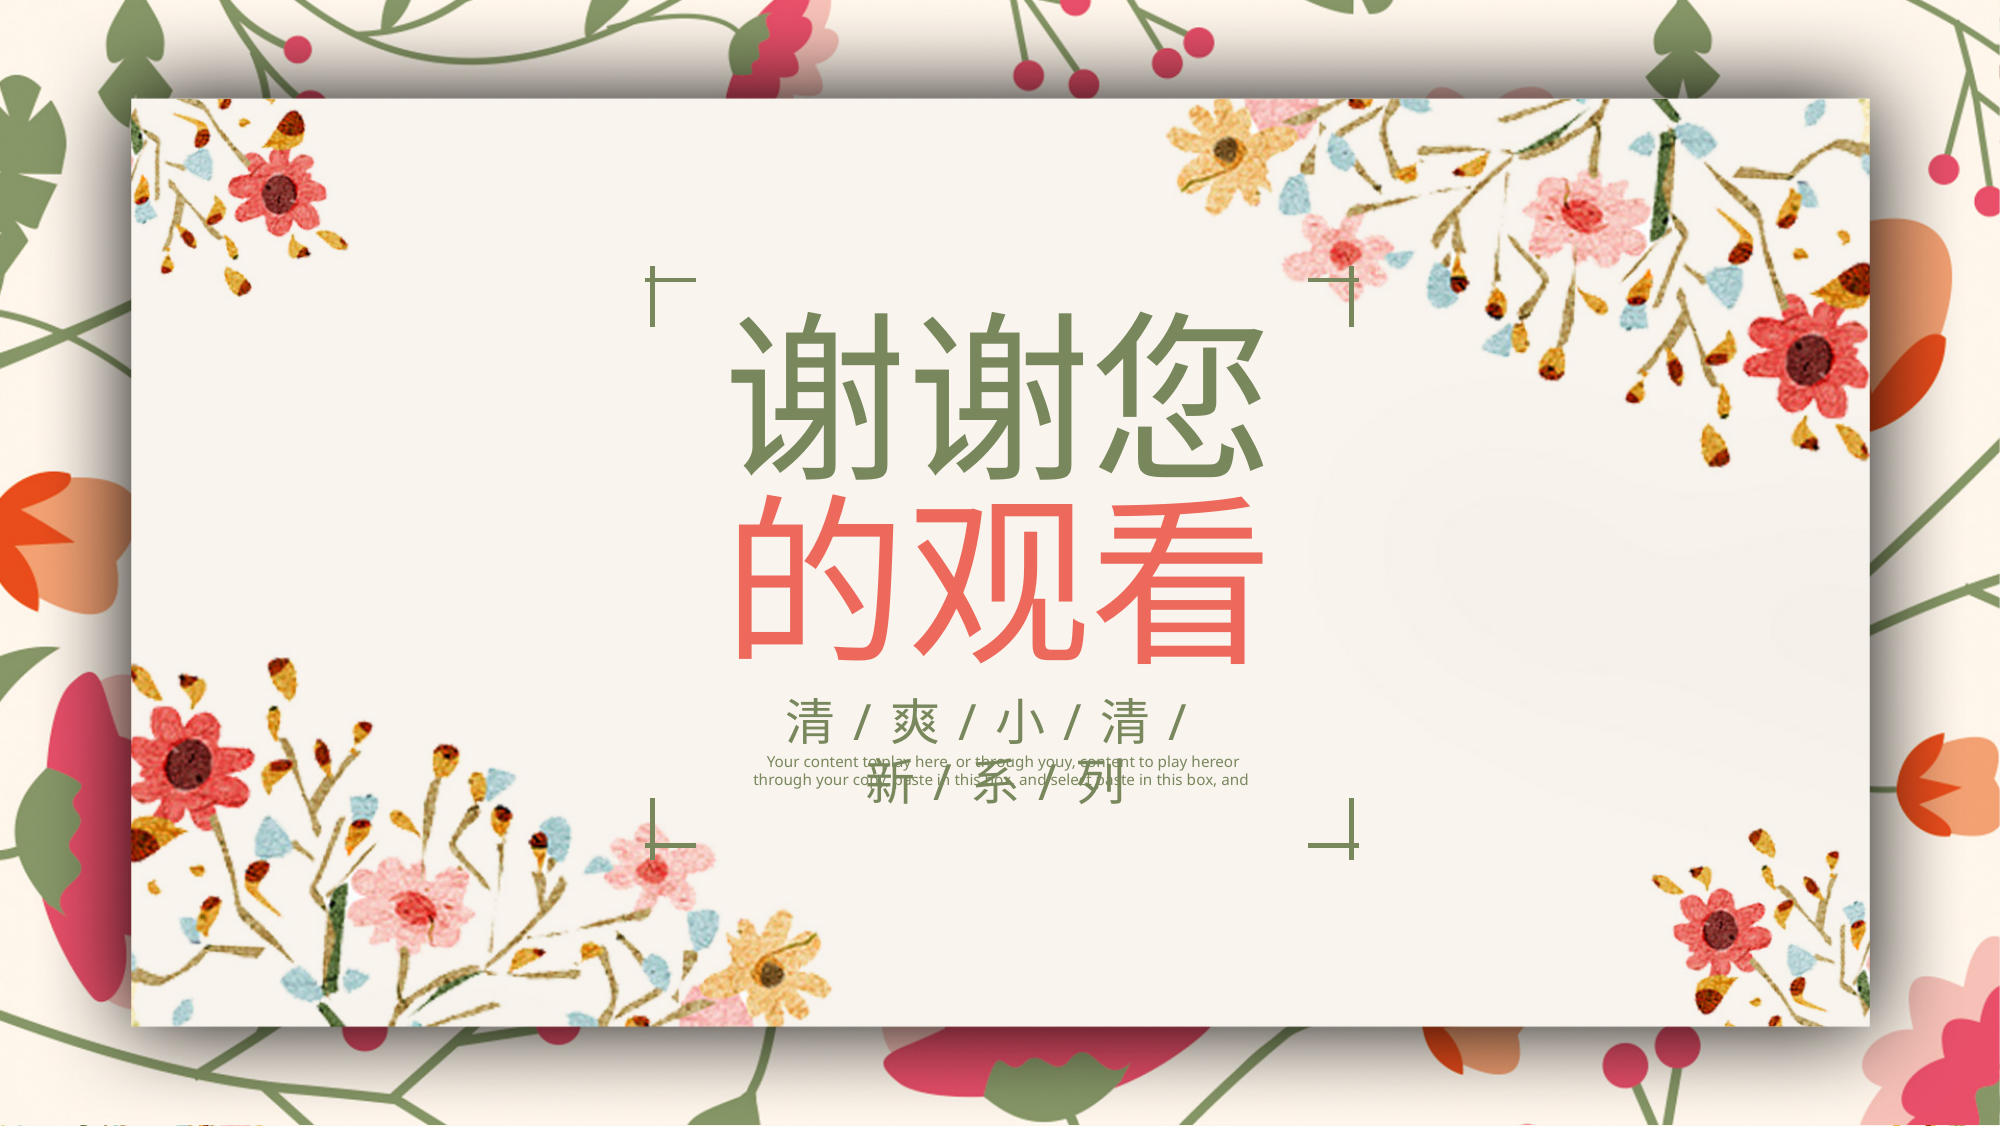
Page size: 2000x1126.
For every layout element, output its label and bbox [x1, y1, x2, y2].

picture [0, 0, 2000, 1126]
text_box [644, 265, 1360, 860]
